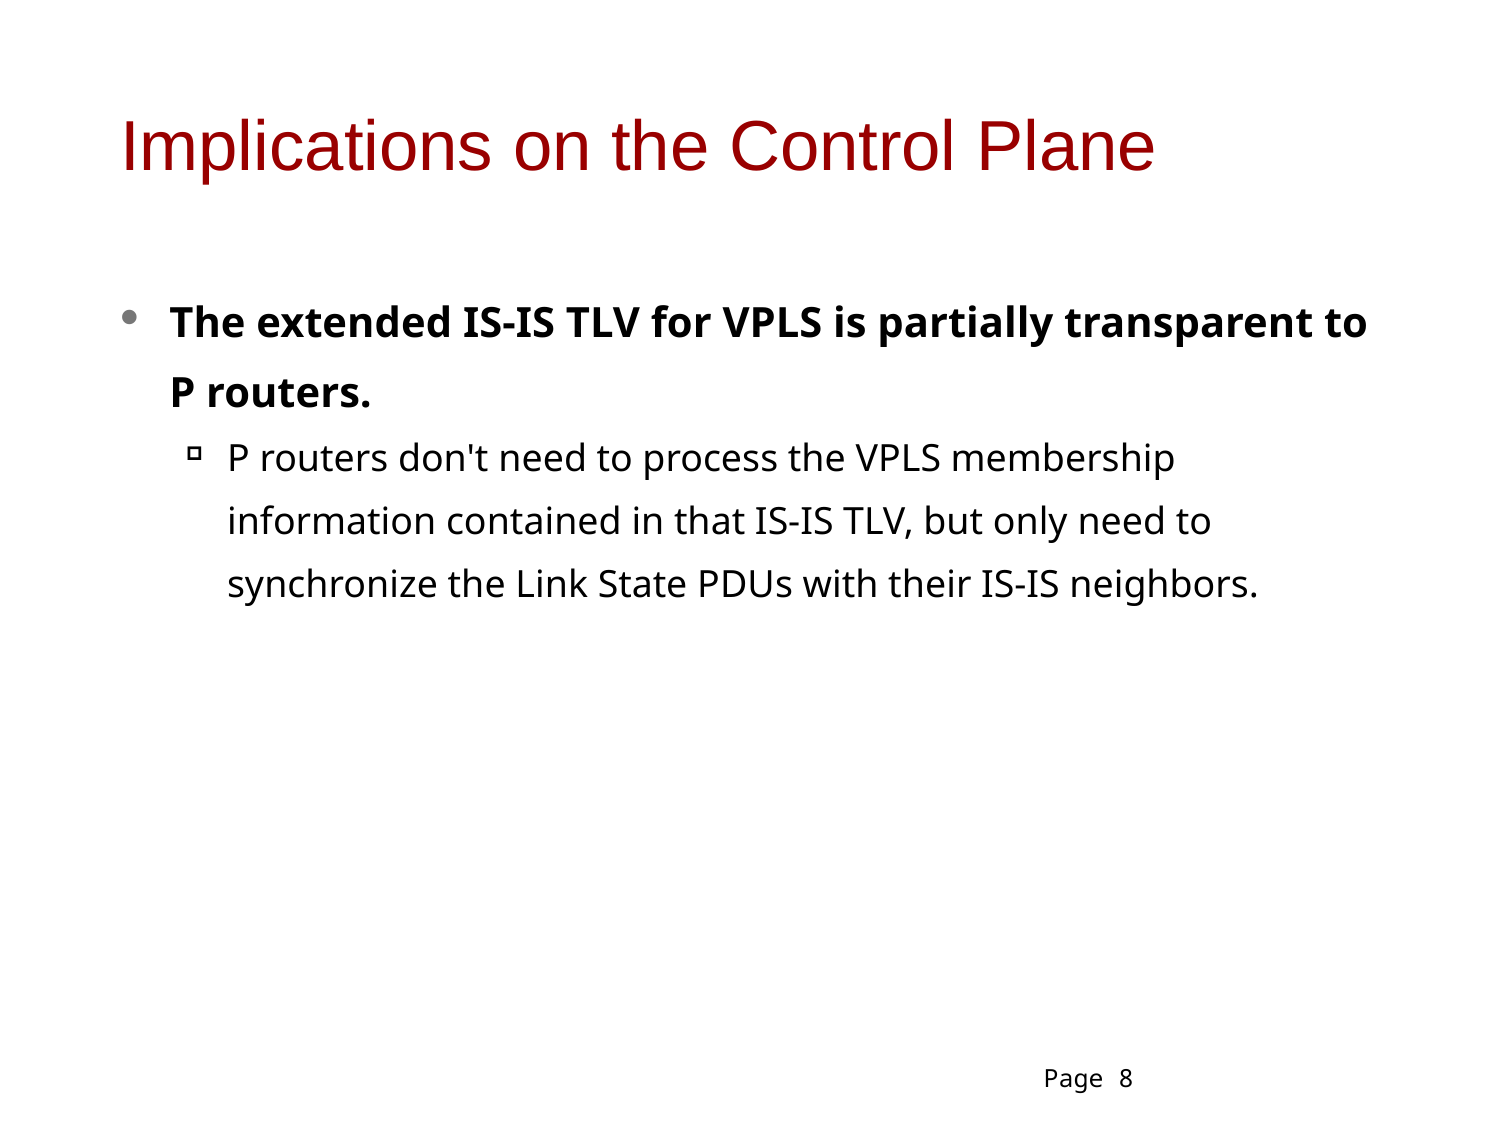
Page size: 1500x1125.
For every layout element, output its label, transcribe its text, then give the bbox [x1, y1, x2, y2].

slide_number Page 8 [1043, 1064, 1388, 1125]
list The extended IS-IS TLV for VPLS is partially transparent to P routers. P routers don't need to process the VPLS membership information contained in that IS-IS TLV, but only need to synchronize the Link State PDUs with their IS-IS neighbors. [106, 269, 1409, 958]
title Implications on the Control Plane [106, 70, 1378, 214]
